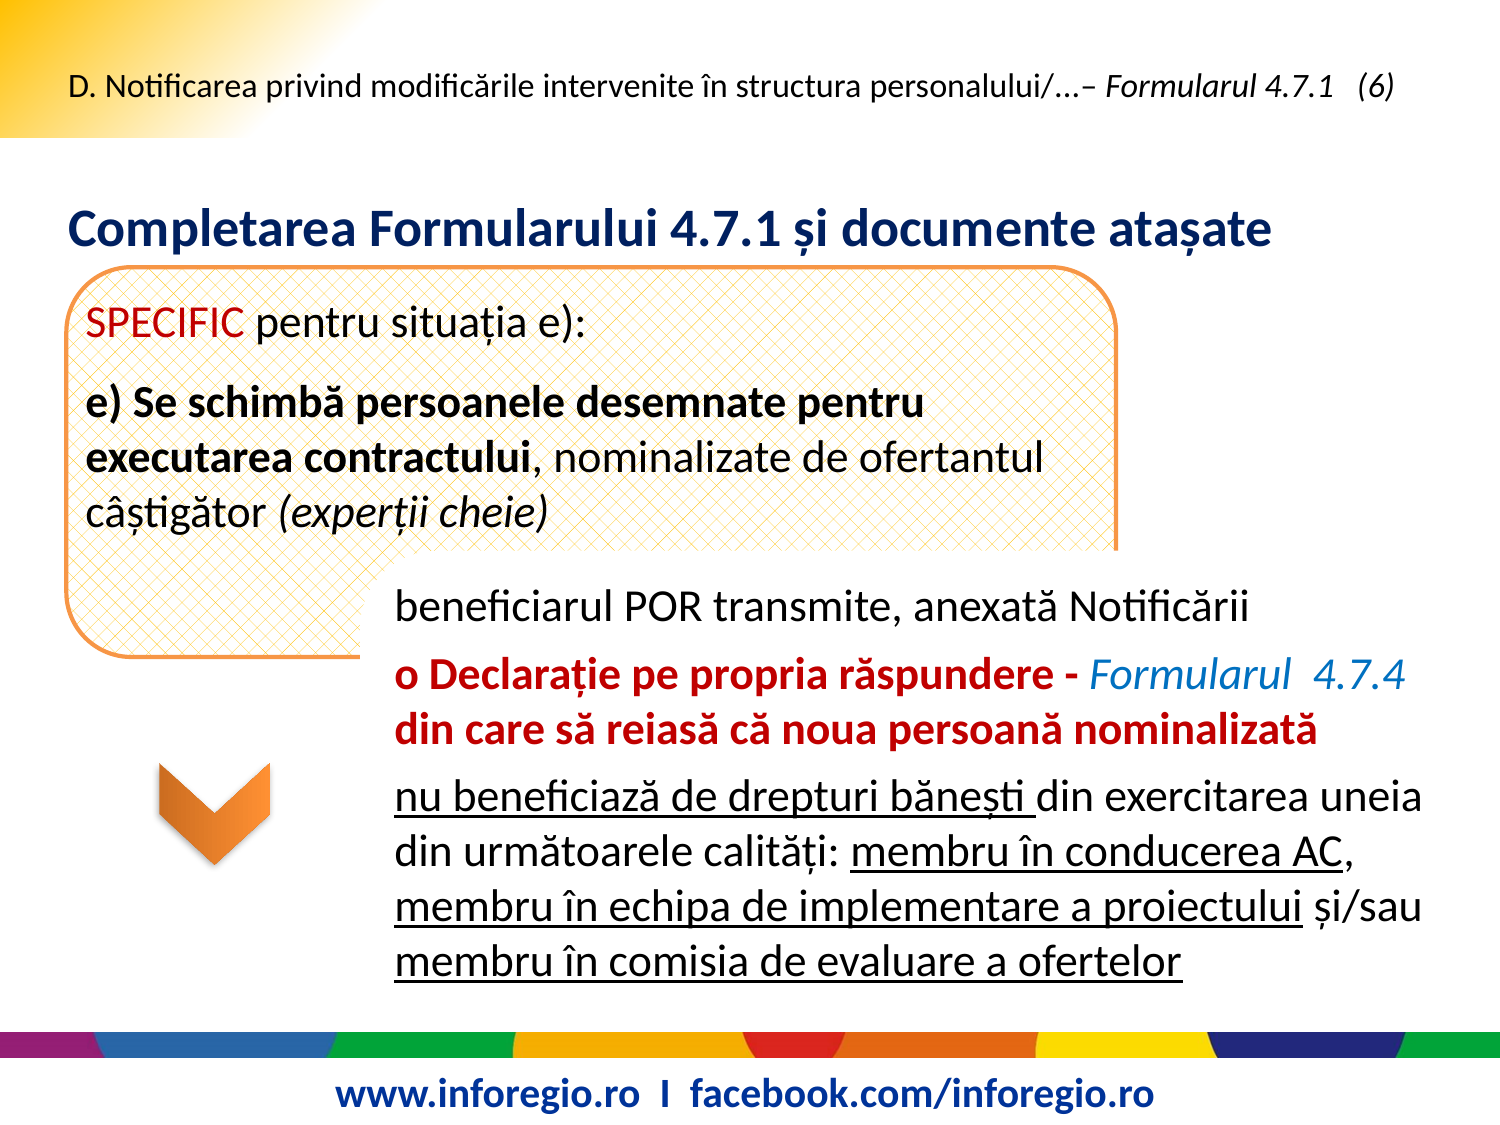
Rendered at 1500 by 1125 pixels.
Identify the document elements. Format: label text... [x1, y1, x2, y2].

text_box SPECIFIC pentru situația e): e) Se schimbă persoanele desemnate pentru executarea contractului, nominalizate de ofertantul câștigător (experții cheie) [64, 265, 1119, 660]
title D. Notificarea privind modificările intervenite în structura personalului/...– Formularul 4.7.1 (6) [53, 7, 1447, 173]
text_box beneficiarul POR transmite, anexată Notificării o Declarație pe propria răspundere - Formularul 4.7.4 din care să reiasă că noua persoană nominalizată nu beneficiază de drepturi bănești din exercitarea uneia din următoarele calități: membru în conducerea AC, membru în echipa de implementare a proiectului și/sau membru în comisia de evaluare a ofertelor [358, 548, 1461, 1014]
text_box [159, 763, 270, 865]
picture [0, 1032, 1500, 1058]
list Completarea Formularului 4.7.1 și documente atașate [53, 184, 1451, 1012]
